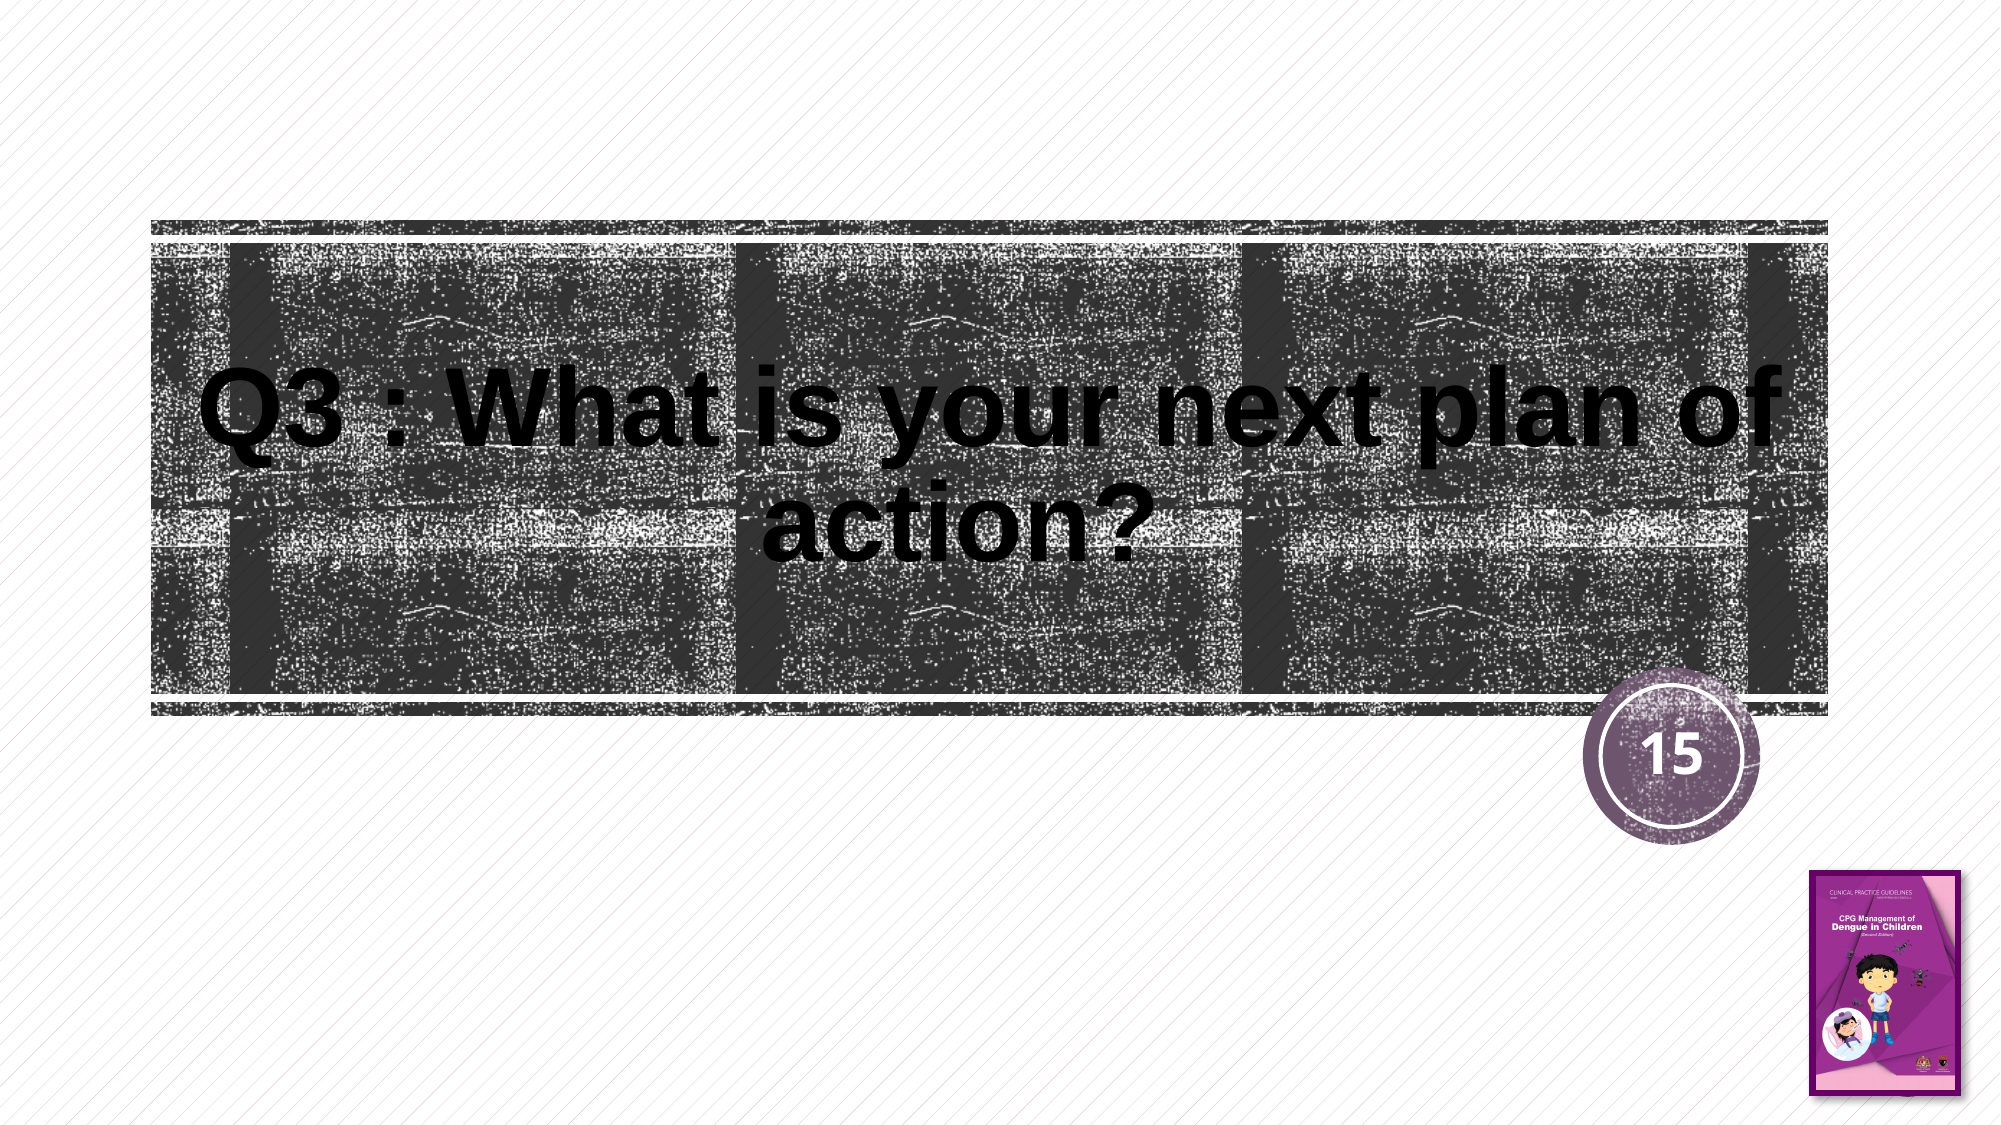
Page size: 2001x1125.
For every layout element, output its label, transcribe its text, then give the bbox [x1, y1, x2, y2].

slide_number 15 [1573, 703, 1770, 809]
picture [1816, 876, 1955, 1090]
title Q3 : What is your next plan of action? [172, 234, 1808, 704]
